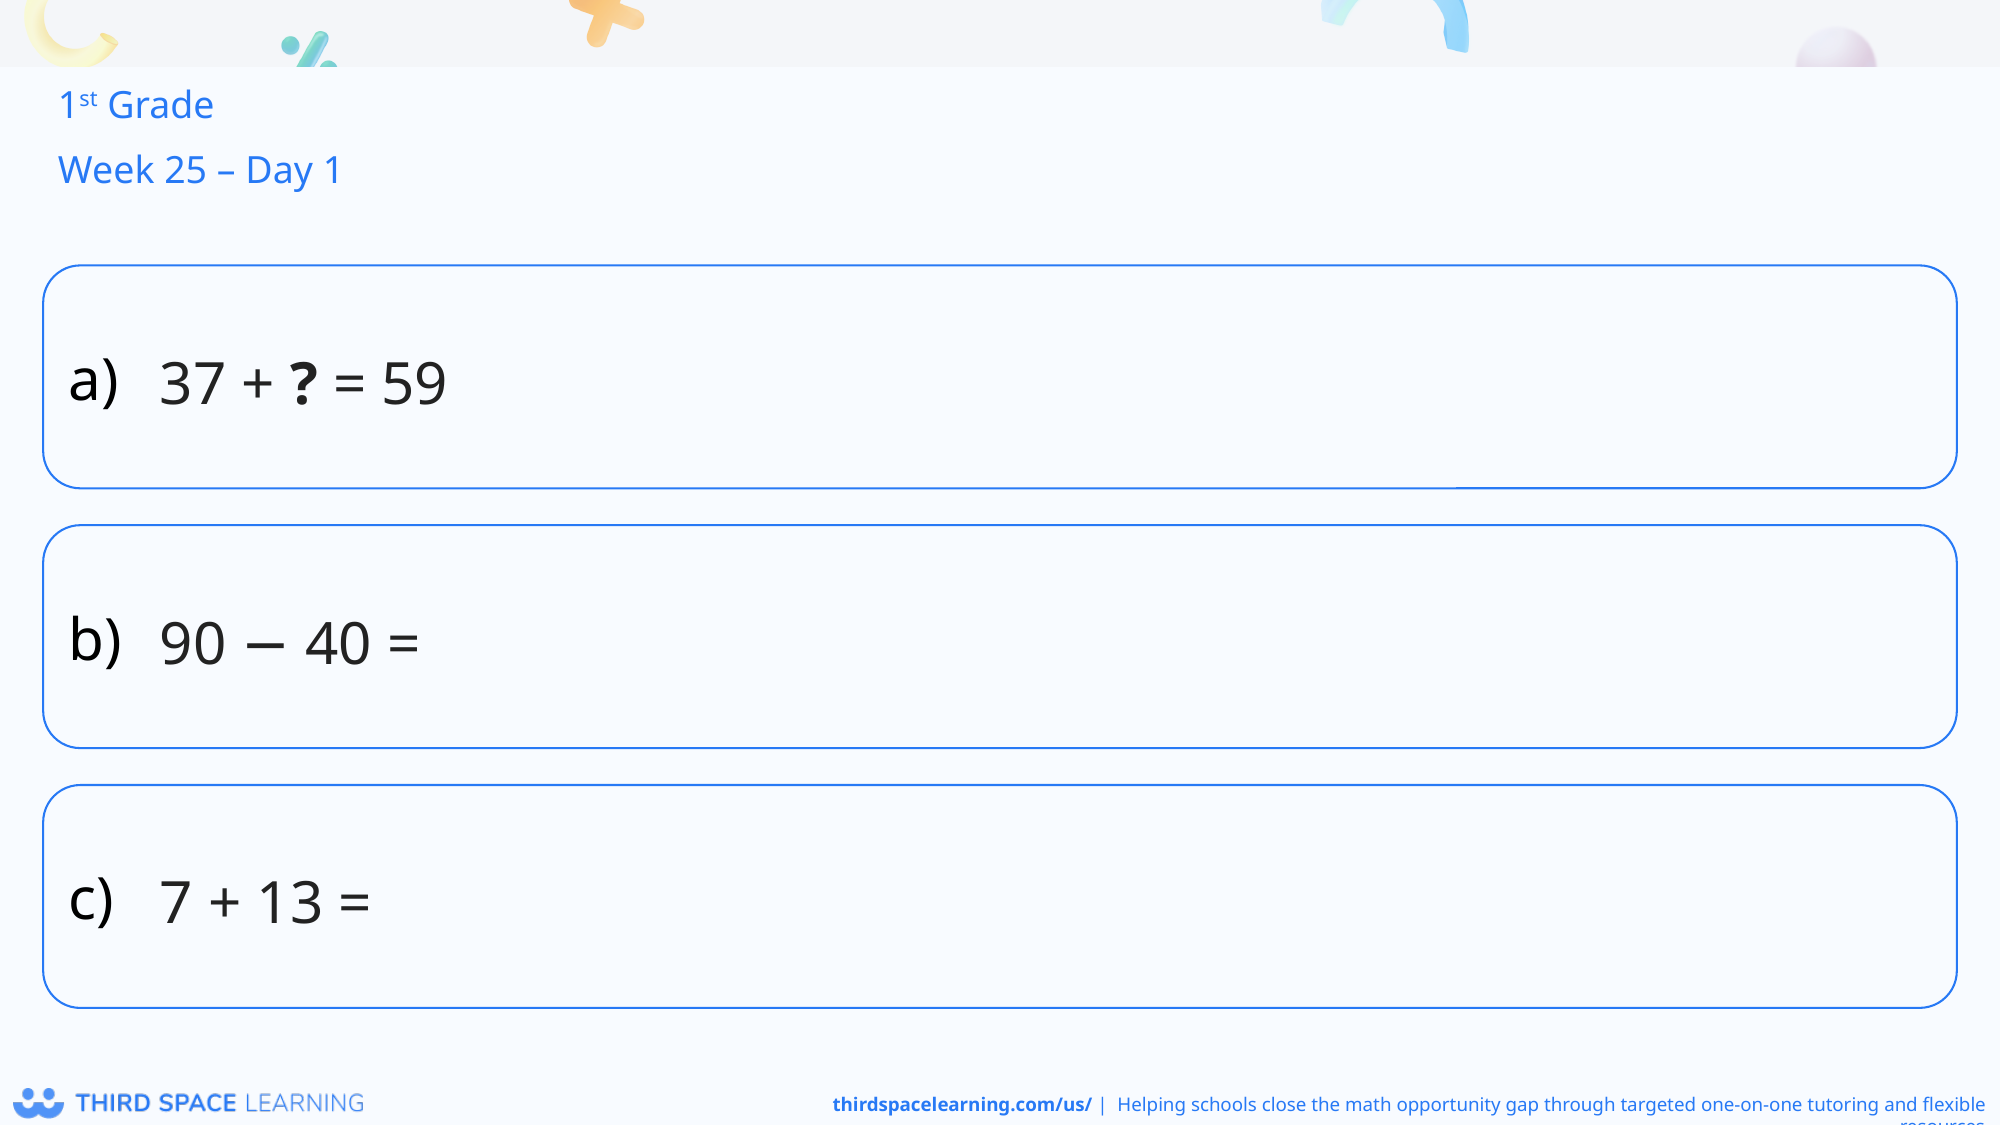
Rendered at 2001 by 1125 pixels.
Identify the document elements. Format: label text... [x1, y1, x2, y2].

text_box 1st Grade Week 25 – Day 1 [43, 73, 509, 212]
list 90 − 40 = [144, 548, 1922, 734]
picture [0, 0, 2000, 67]
list 7 + 13 = [144, 807, 1922, 994]
picture [13, 1088, 365, 1119]
list 37 + ? = 59 [144, 288, 1922, 474]
